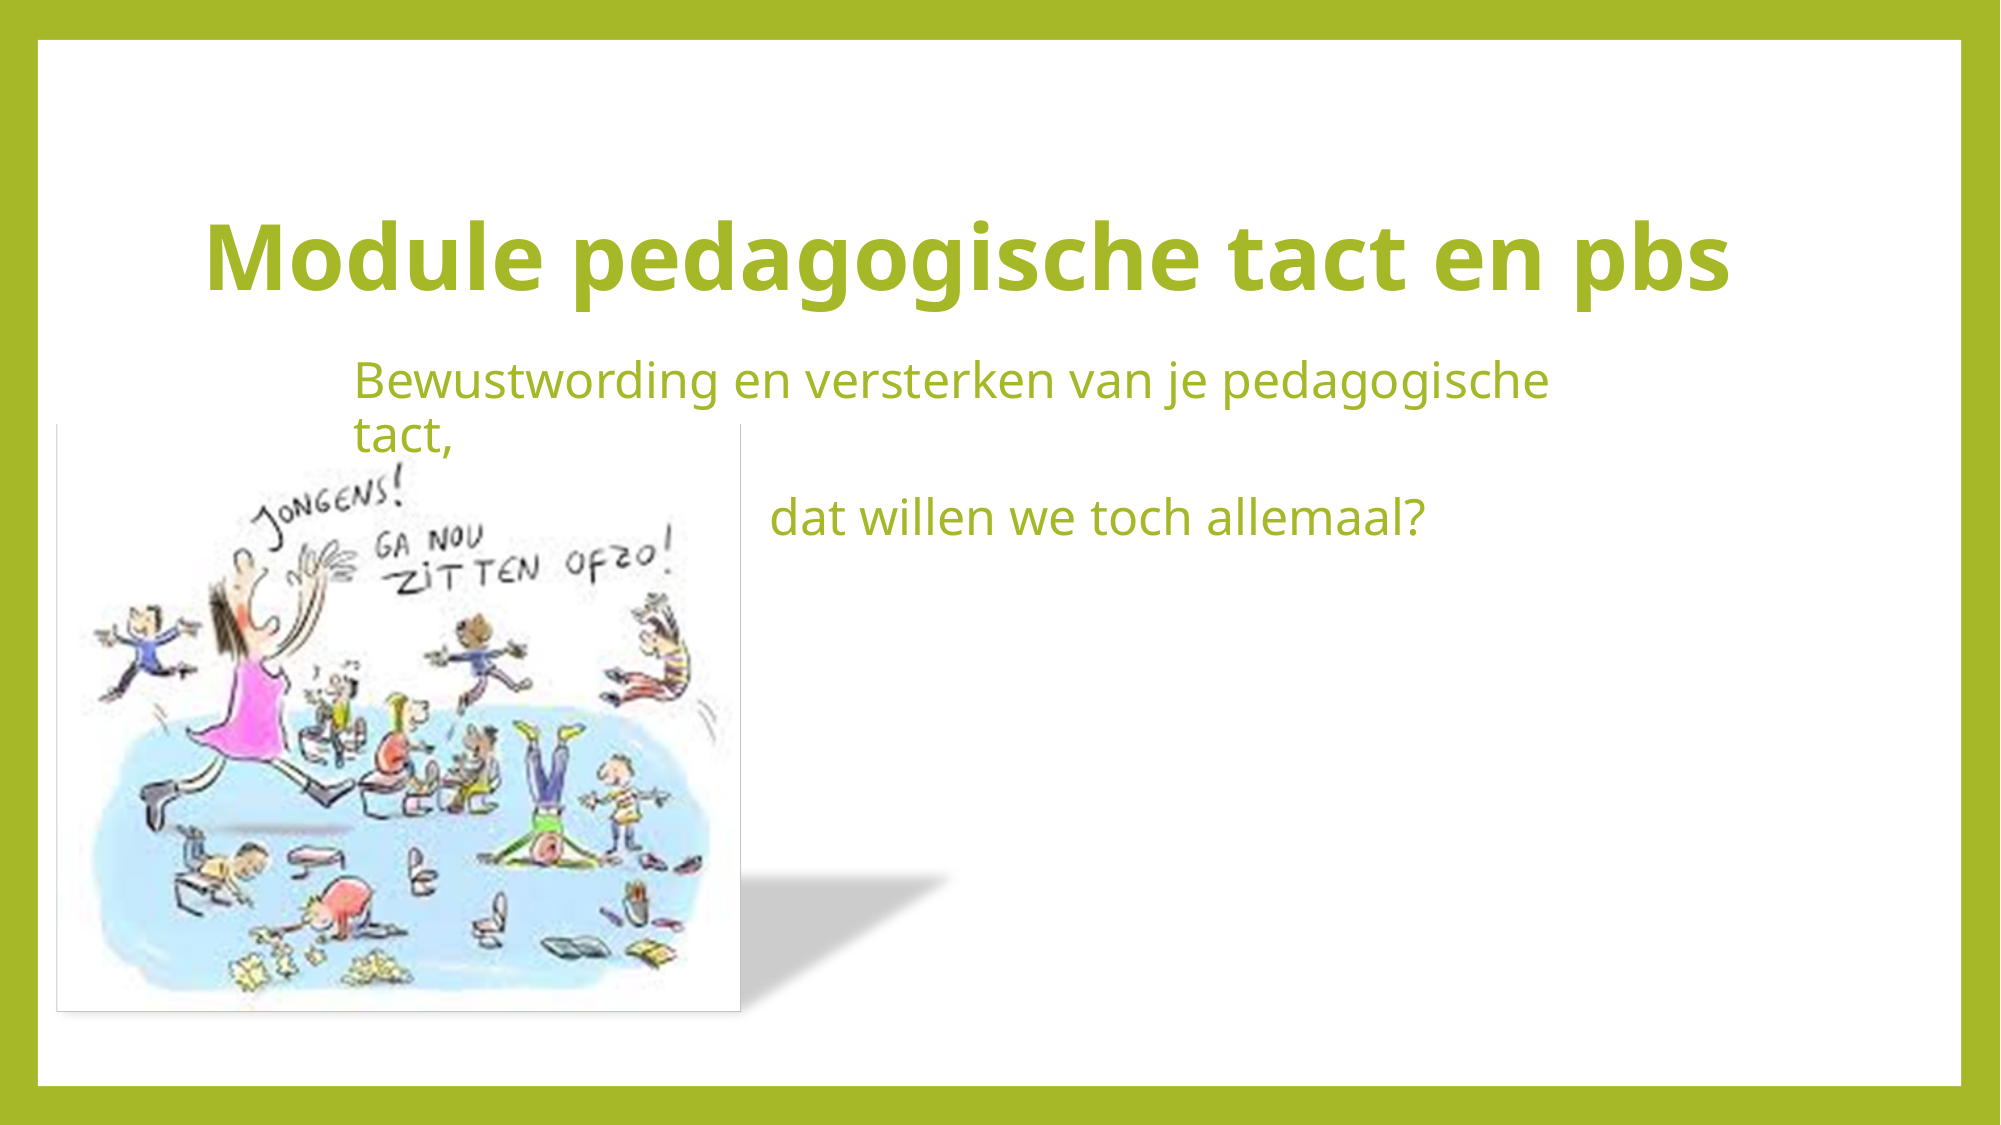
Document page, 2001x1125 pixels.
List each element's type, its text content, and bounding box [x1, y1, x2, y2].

picture [39, 424, 972, 1029]
title Module pedagogische tact en pbs [187, 99, 1808, 323]
list Bewustwording en versterken van je pedagogische tact, dat willen we toch allemaal? [331, 258, 1568, 533]
